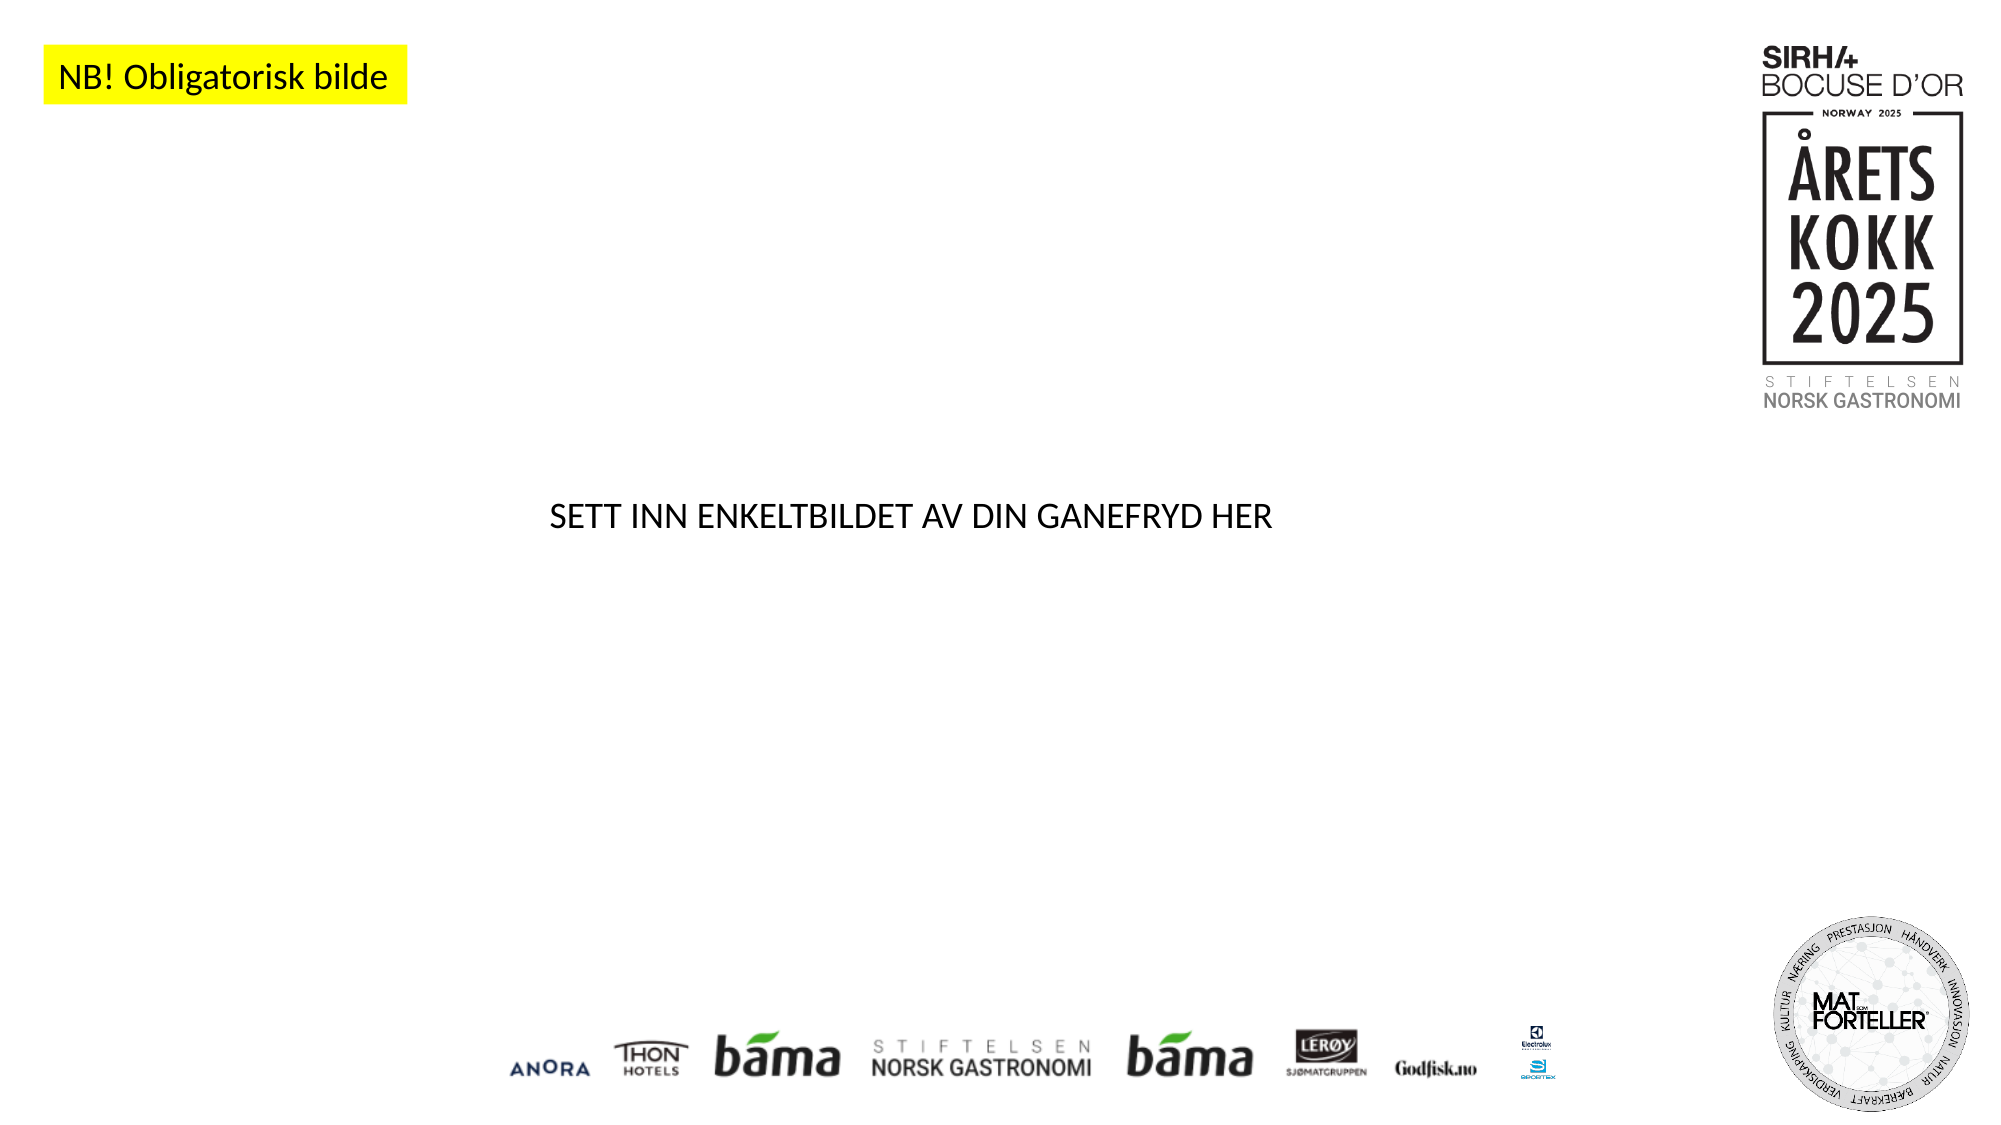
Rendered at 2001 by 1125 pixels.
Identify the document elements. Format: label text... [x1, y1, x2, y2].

text_box NB! Obligatorisk bilde [43, 44, 408, 105]
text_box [1745, 35, 1979, 422]
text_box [468, 1001, 1557, 1108]
picture [1759, 897, 1983, 1125]
text_box SETT INN ENKELTBILDET AV DIN GANEFRYD HER [387, 483, 1437, 544]
